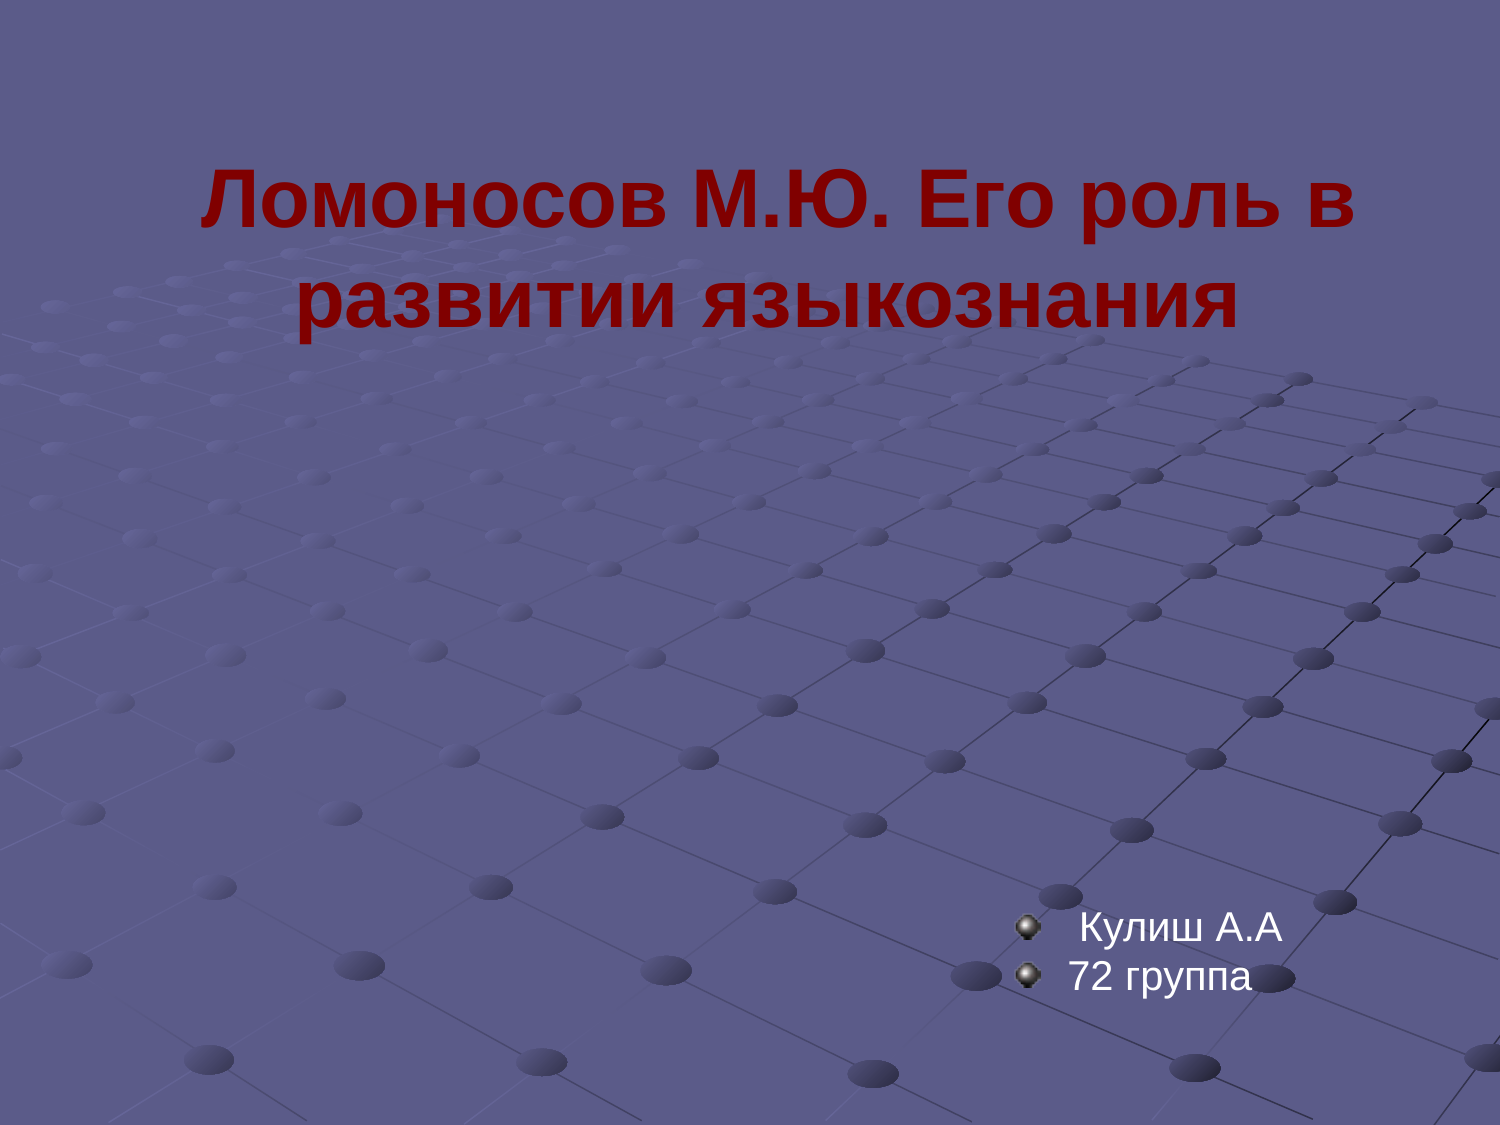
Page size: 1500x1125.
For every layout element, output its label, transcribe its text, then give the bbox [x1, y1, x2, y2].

picture [1011, 910, 1041, 940]
picture [1011, 958, 1041, 988]
title Ломоносов М.Ю. Его роль в развитии языкознания [111, 30, 1448, 458]
list Кулиш А.А 72 группа [995, 902, 1500, 1125]
